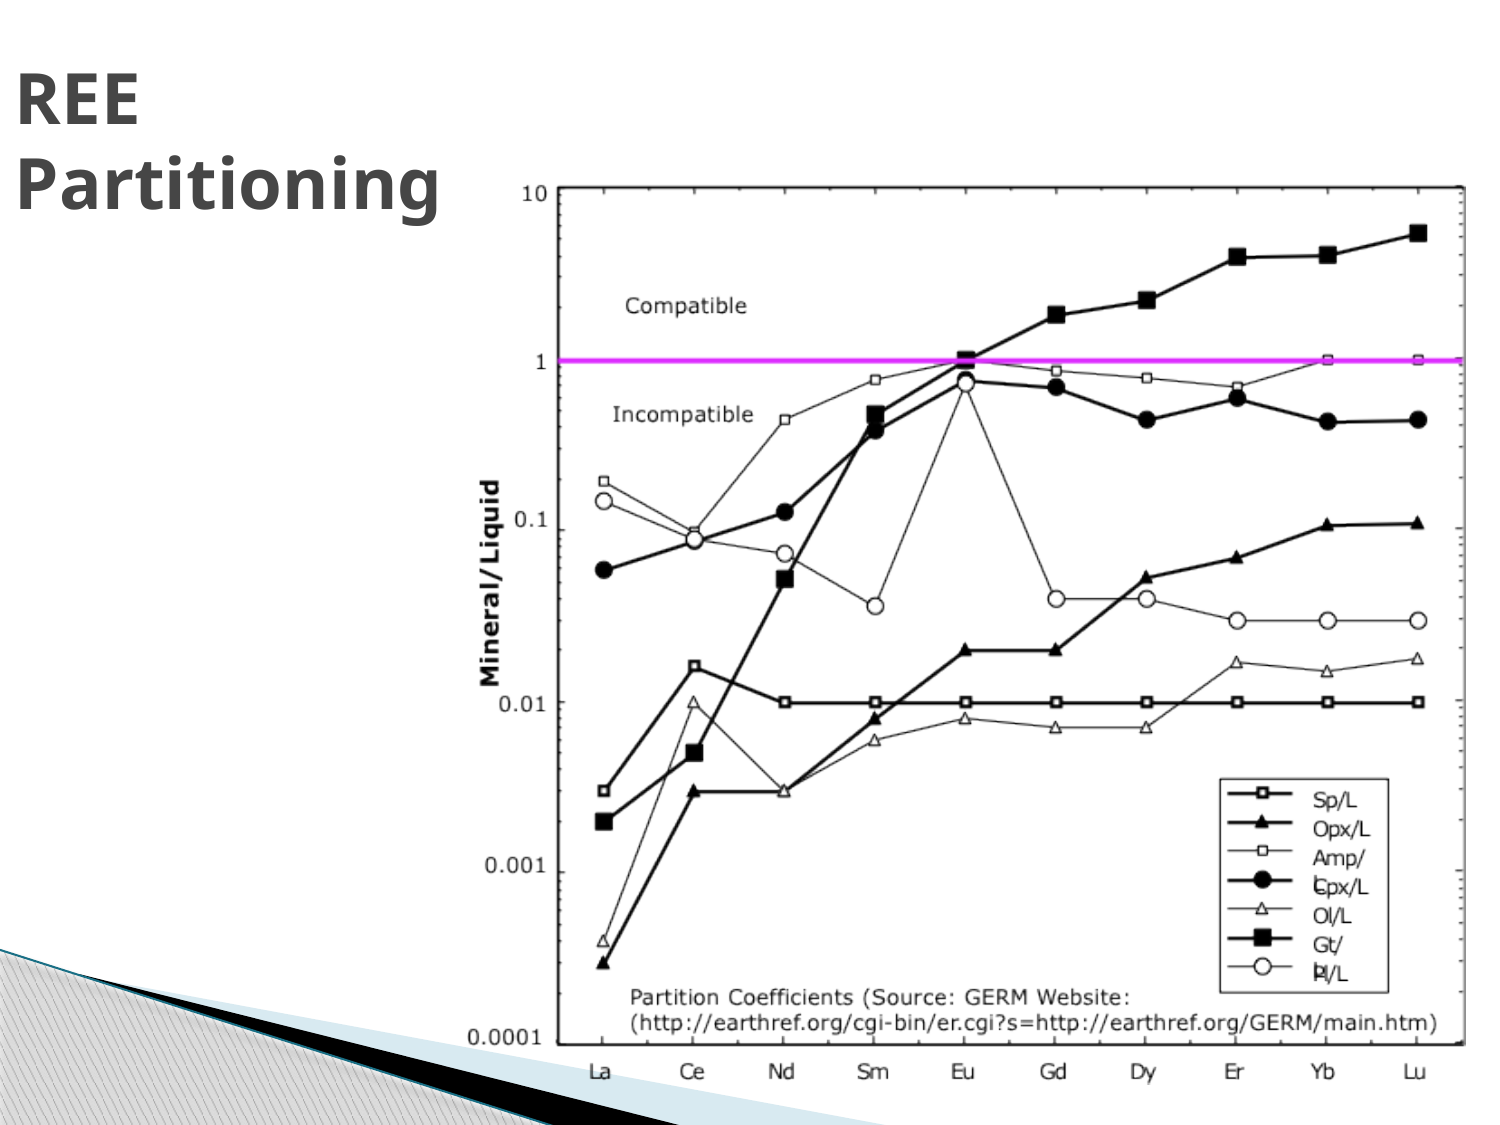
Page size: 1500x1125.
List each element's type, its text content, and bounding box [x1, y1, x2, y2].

title REE Partitioning [0, 45, 520, 233]
picture [467, 178, 1466, 1085]
